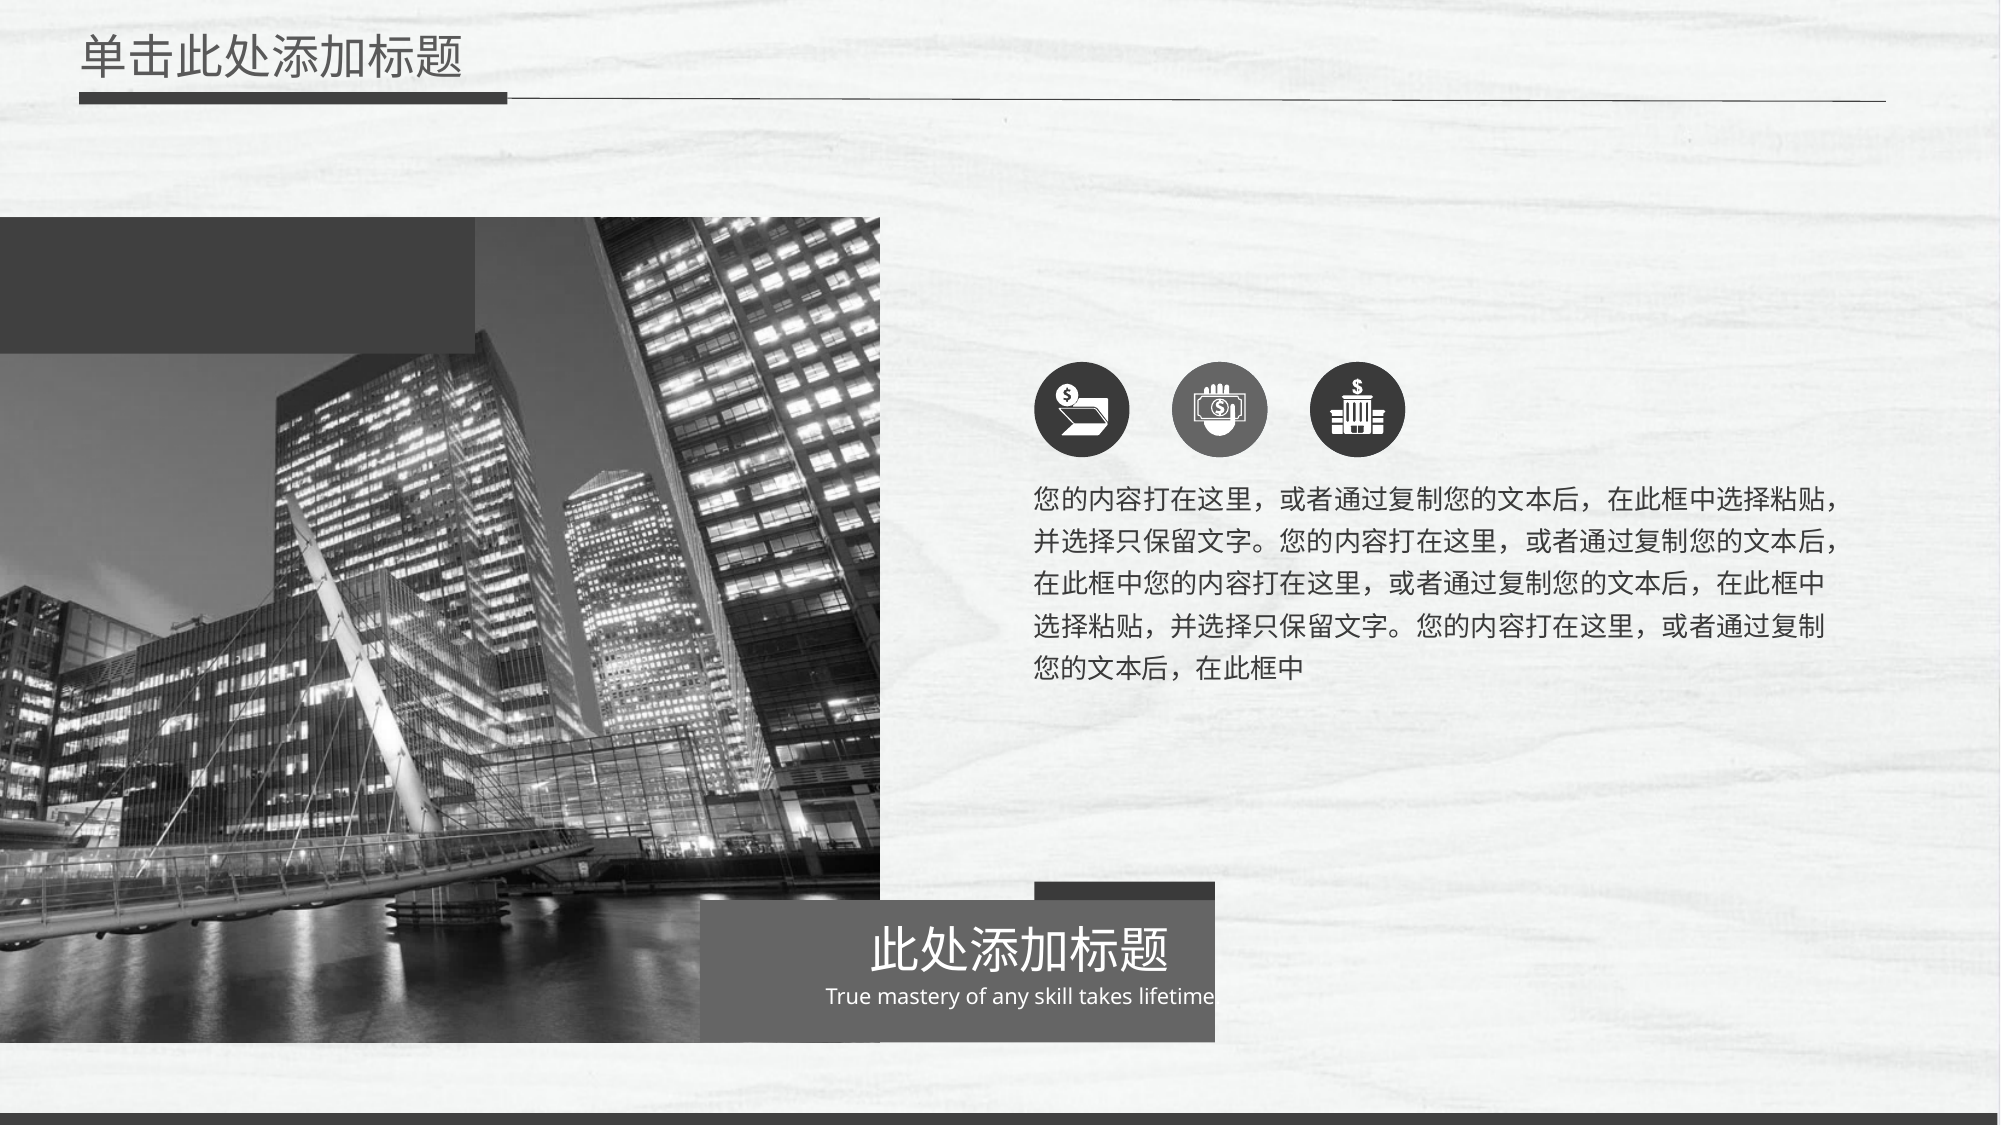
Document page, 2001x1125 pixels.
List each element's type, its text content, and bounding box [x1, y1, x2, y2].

text_box [1033, 880, 1216, 901]
text_box 此处添加标题 [880, 911, 1250, 986]
text_box 单击此处添加标题 [64, 15, 522, 95]
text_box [507, 98, 1886, 102]
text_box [1172, 361, 1268, 458]
text_box [0, 1112, 1998, 1125]
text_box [1310, 361, 1406, 458]
text_box 您的内容打在这里，或者通过复制您的文本后，在此框中选择粘贴，并选择只保留文字。您的内容打在这里，或者通过复制您的文本后，在此框中您的内容打在这里，或者通过复制您的文本后，在此框中选择粘贴，并选择只保留文字。您的内容打在这里，或者通过复制您的文本后，在此框中 [1019, 465, 1841, 691]
text_box True mastery of any skill takes lifetime. [880, 974, 1242, 1016]
text_box [880, 899, 1216, 911]
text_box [1034, 361, 1130, 458]
text_box [78, 95, 508, 105]
text_box [880, 1016, 1216, 1043]
picture [0, 0, 2001, 1125]
